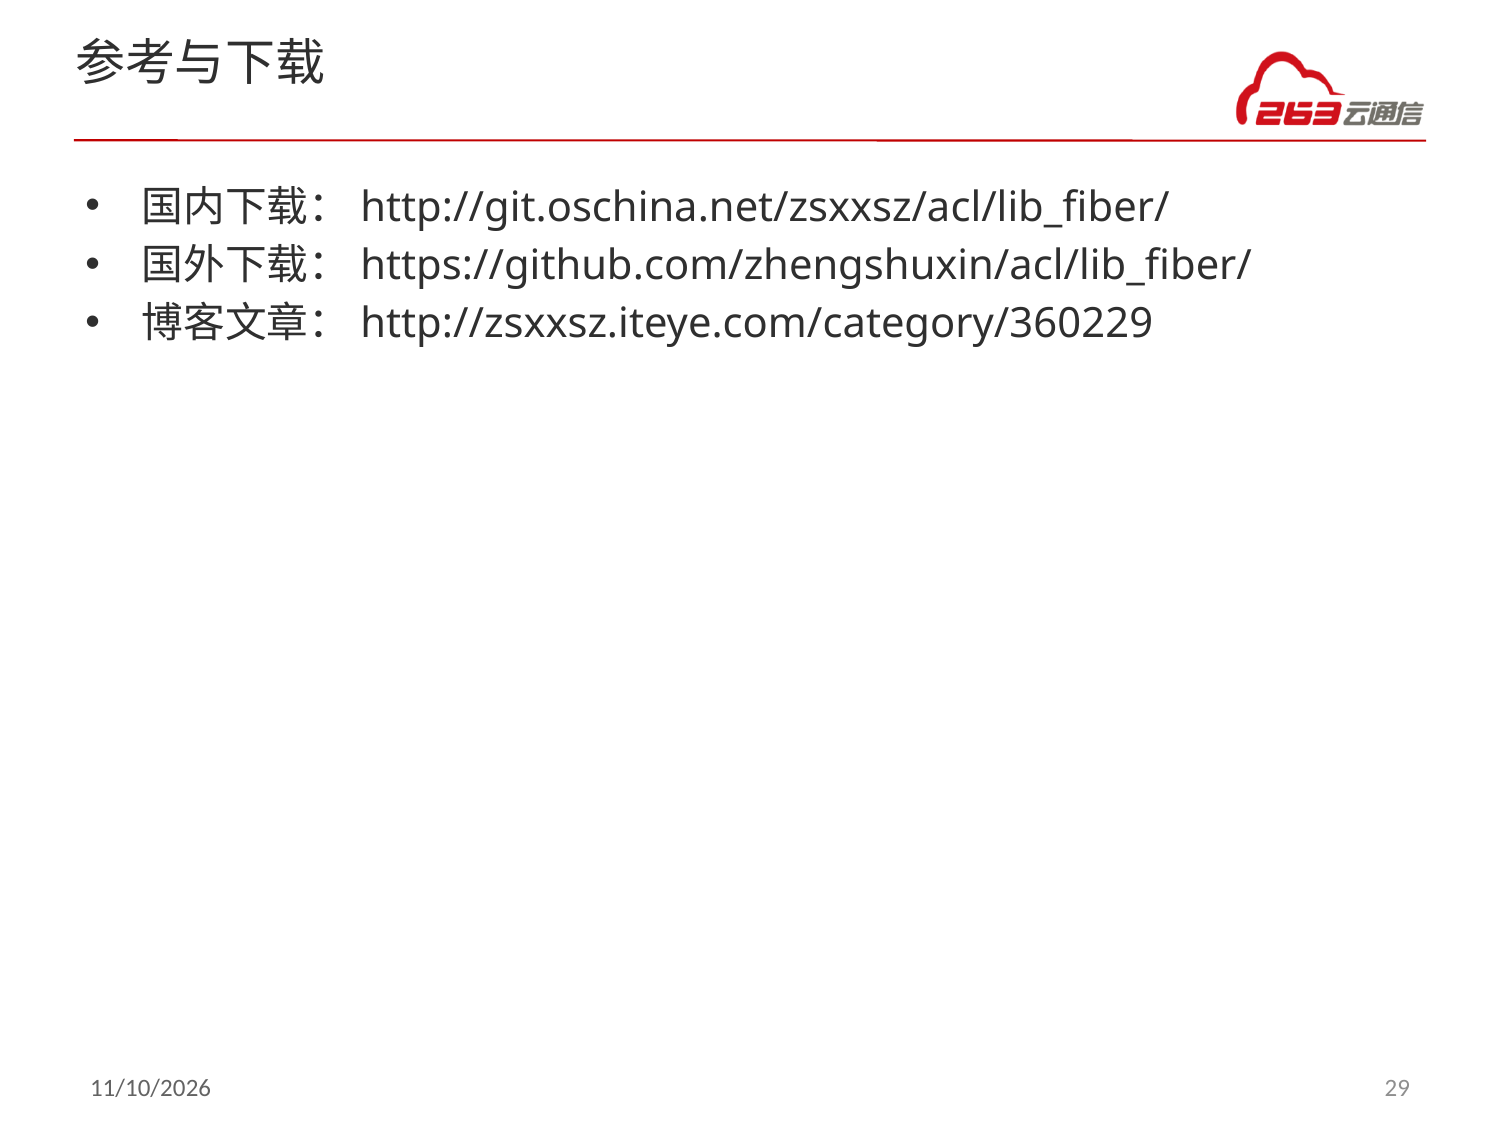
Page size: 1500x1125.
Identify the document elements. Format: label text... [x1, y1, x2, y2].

list 国内下载：http://git.oschina.net/zsxxsz/acl/lib_fiber/ 国外下载：https://github.com/zhengshuxin/acl/lib_fiber/ 博客文章：http://zsxxsz.iteye.com/category/360229 [70, 171, 1421, 1016]
title 参考与下载 [75, 30, 1235, 136]
picture [1230, 37, 1430, 141]
